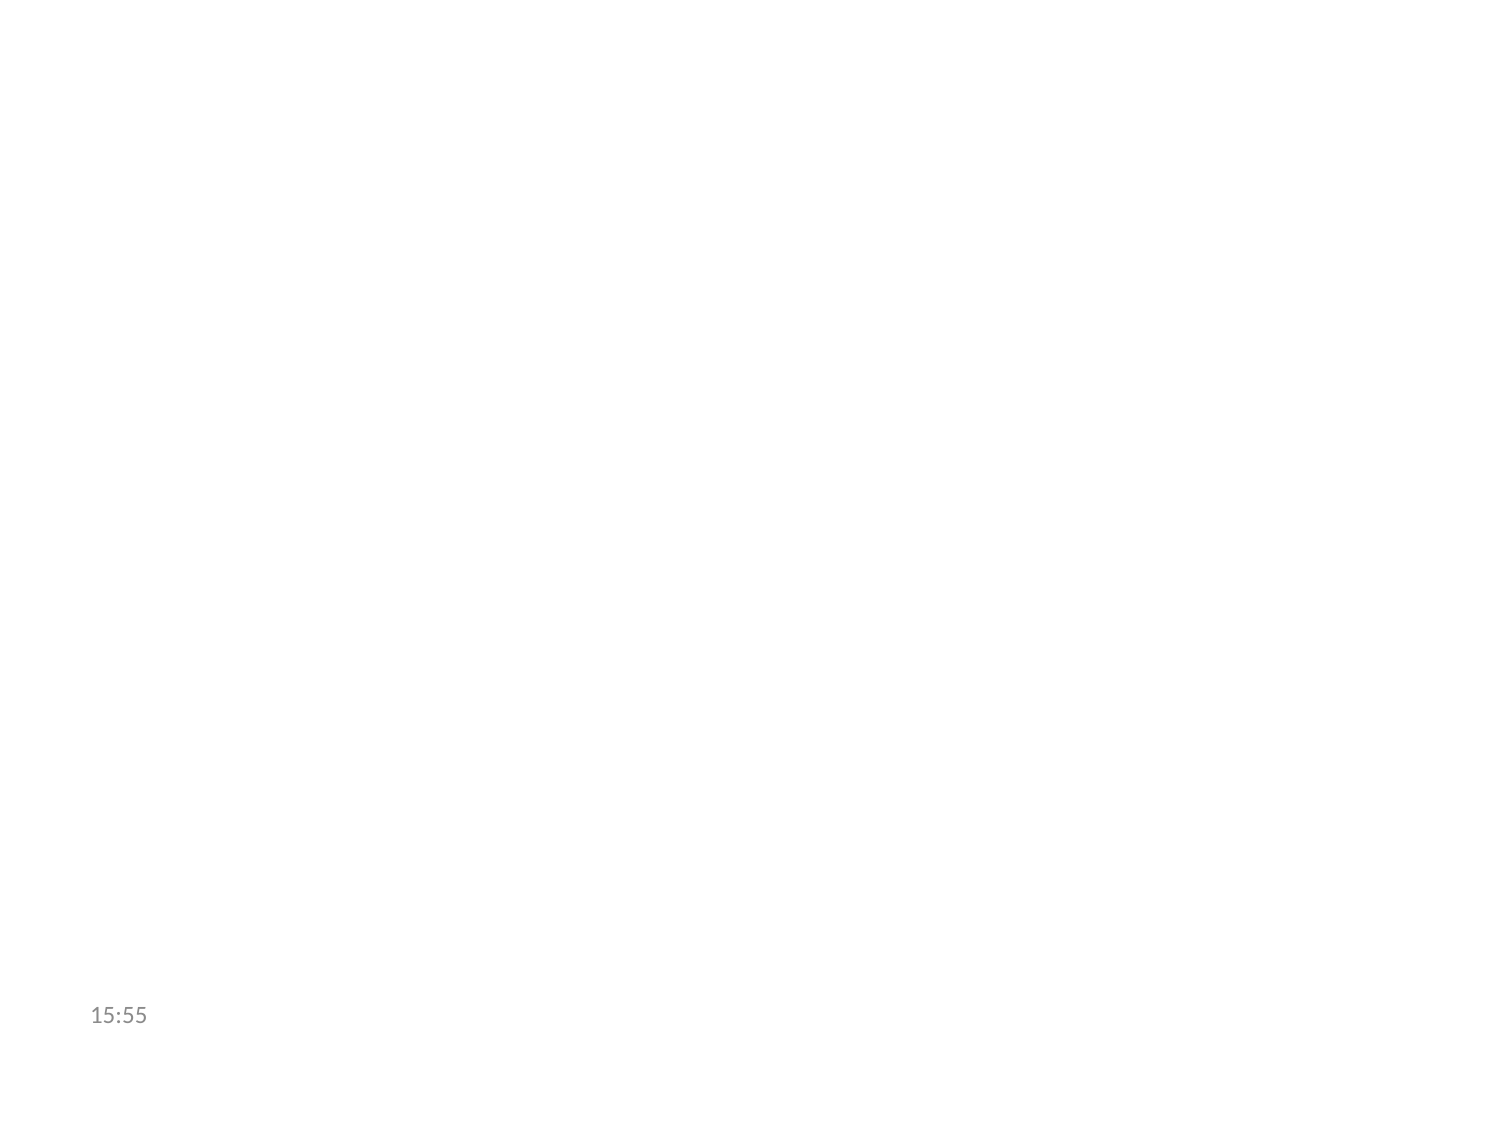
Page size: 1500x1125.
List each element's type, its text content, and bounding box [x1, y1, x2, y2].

text_box 15:35 [75, 983, 425, 1044]
